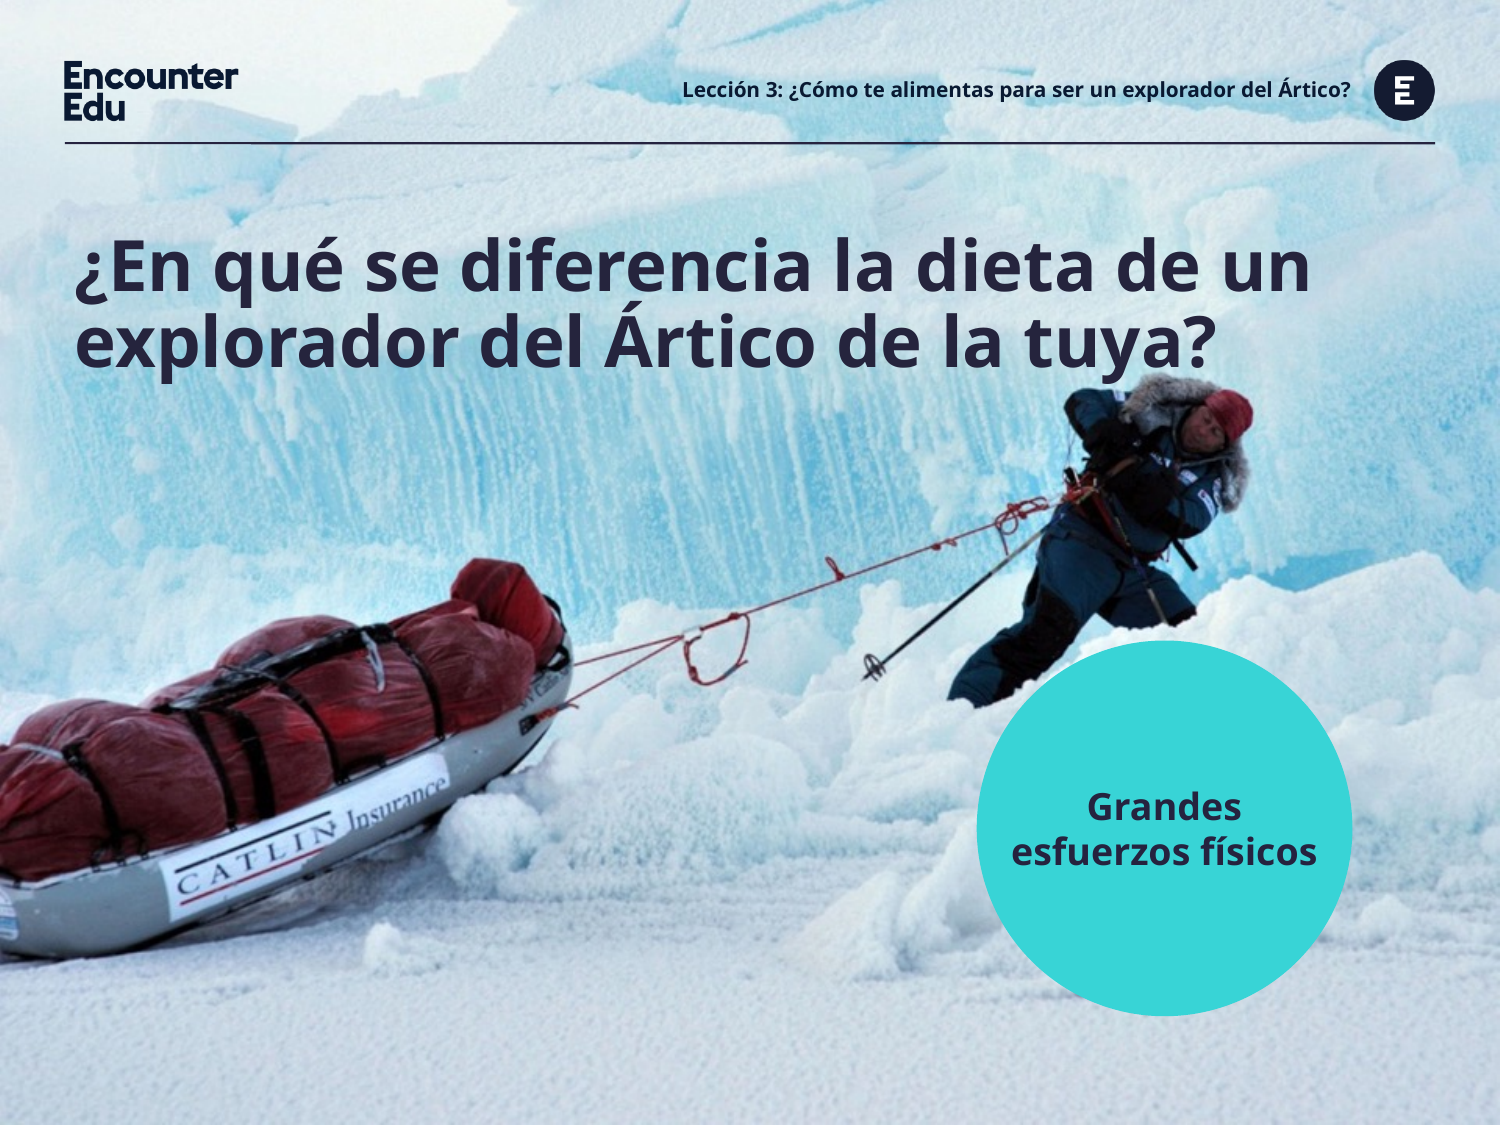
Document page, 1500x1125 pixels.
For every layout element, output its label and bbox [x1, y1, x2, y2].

picture [0, 0, 1500, 1125]
text_box [976, 640, 1353, 1017]
